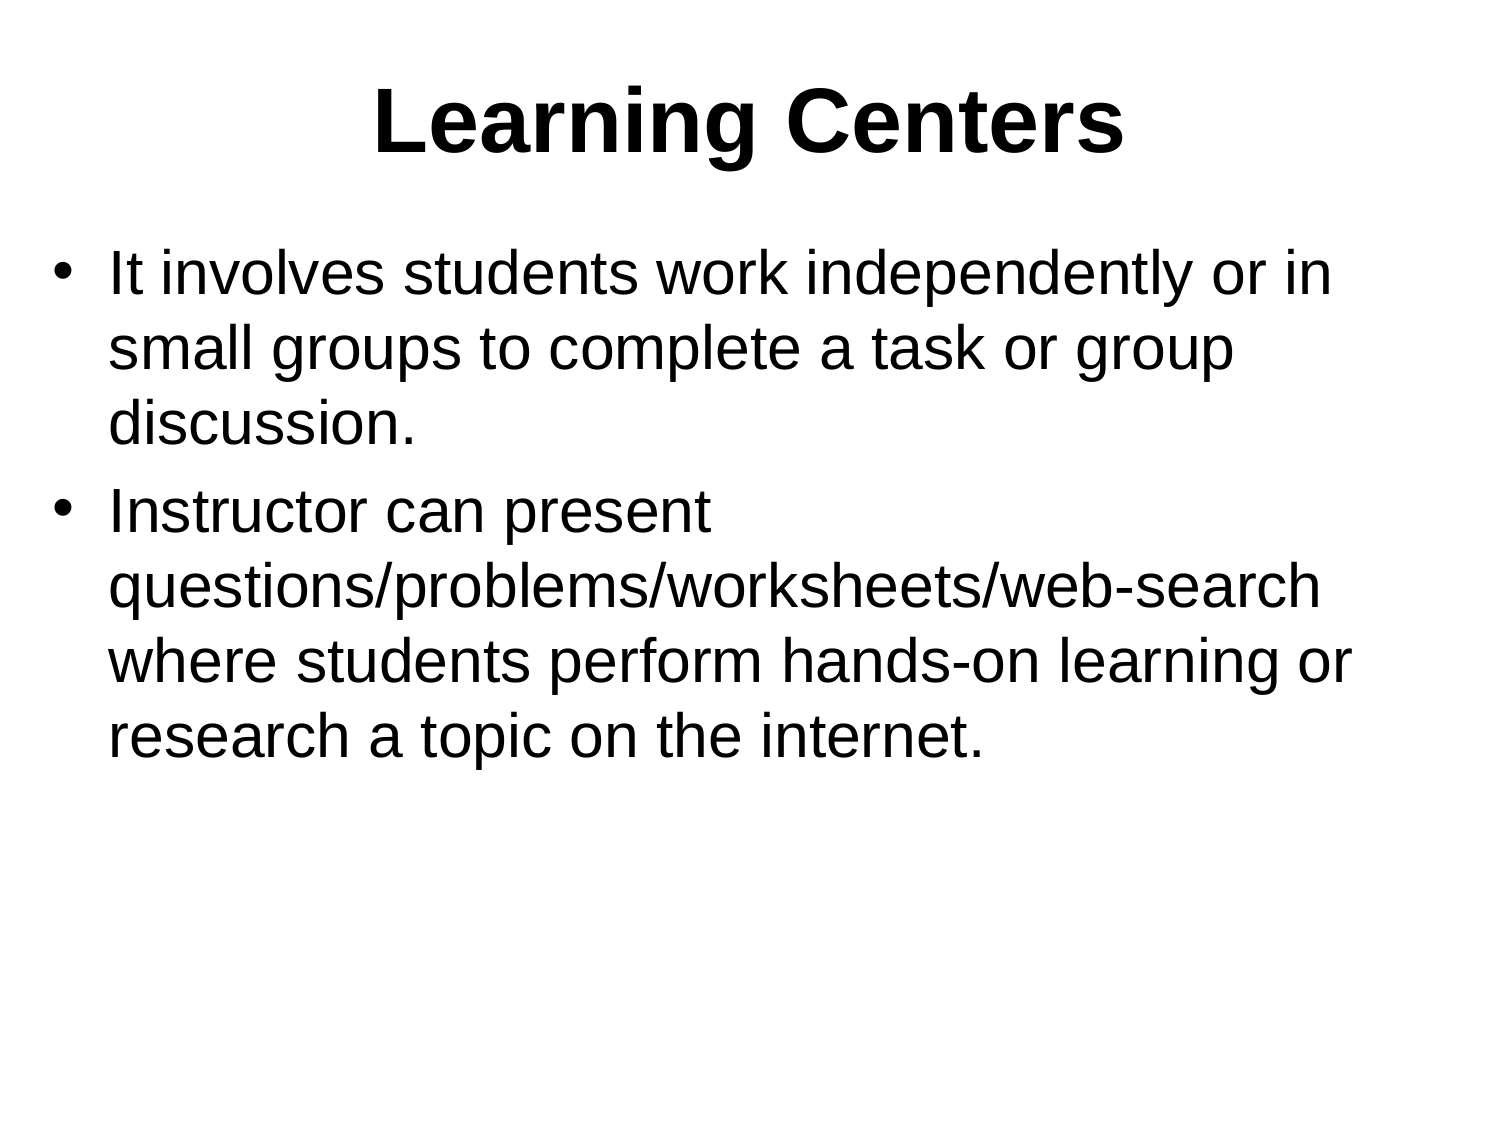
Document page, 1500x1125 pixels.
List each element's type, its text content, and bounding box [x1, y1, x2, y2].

title Learning Centers [75, 45, 1425, 188]
list It involves students work independently or in small groups to complete a task or group discussion. Instructor can present questions/problems/worksheets/web-search where students perform hands-on learning or research a topic on the internet. [37, 224, 1463, 1088]
